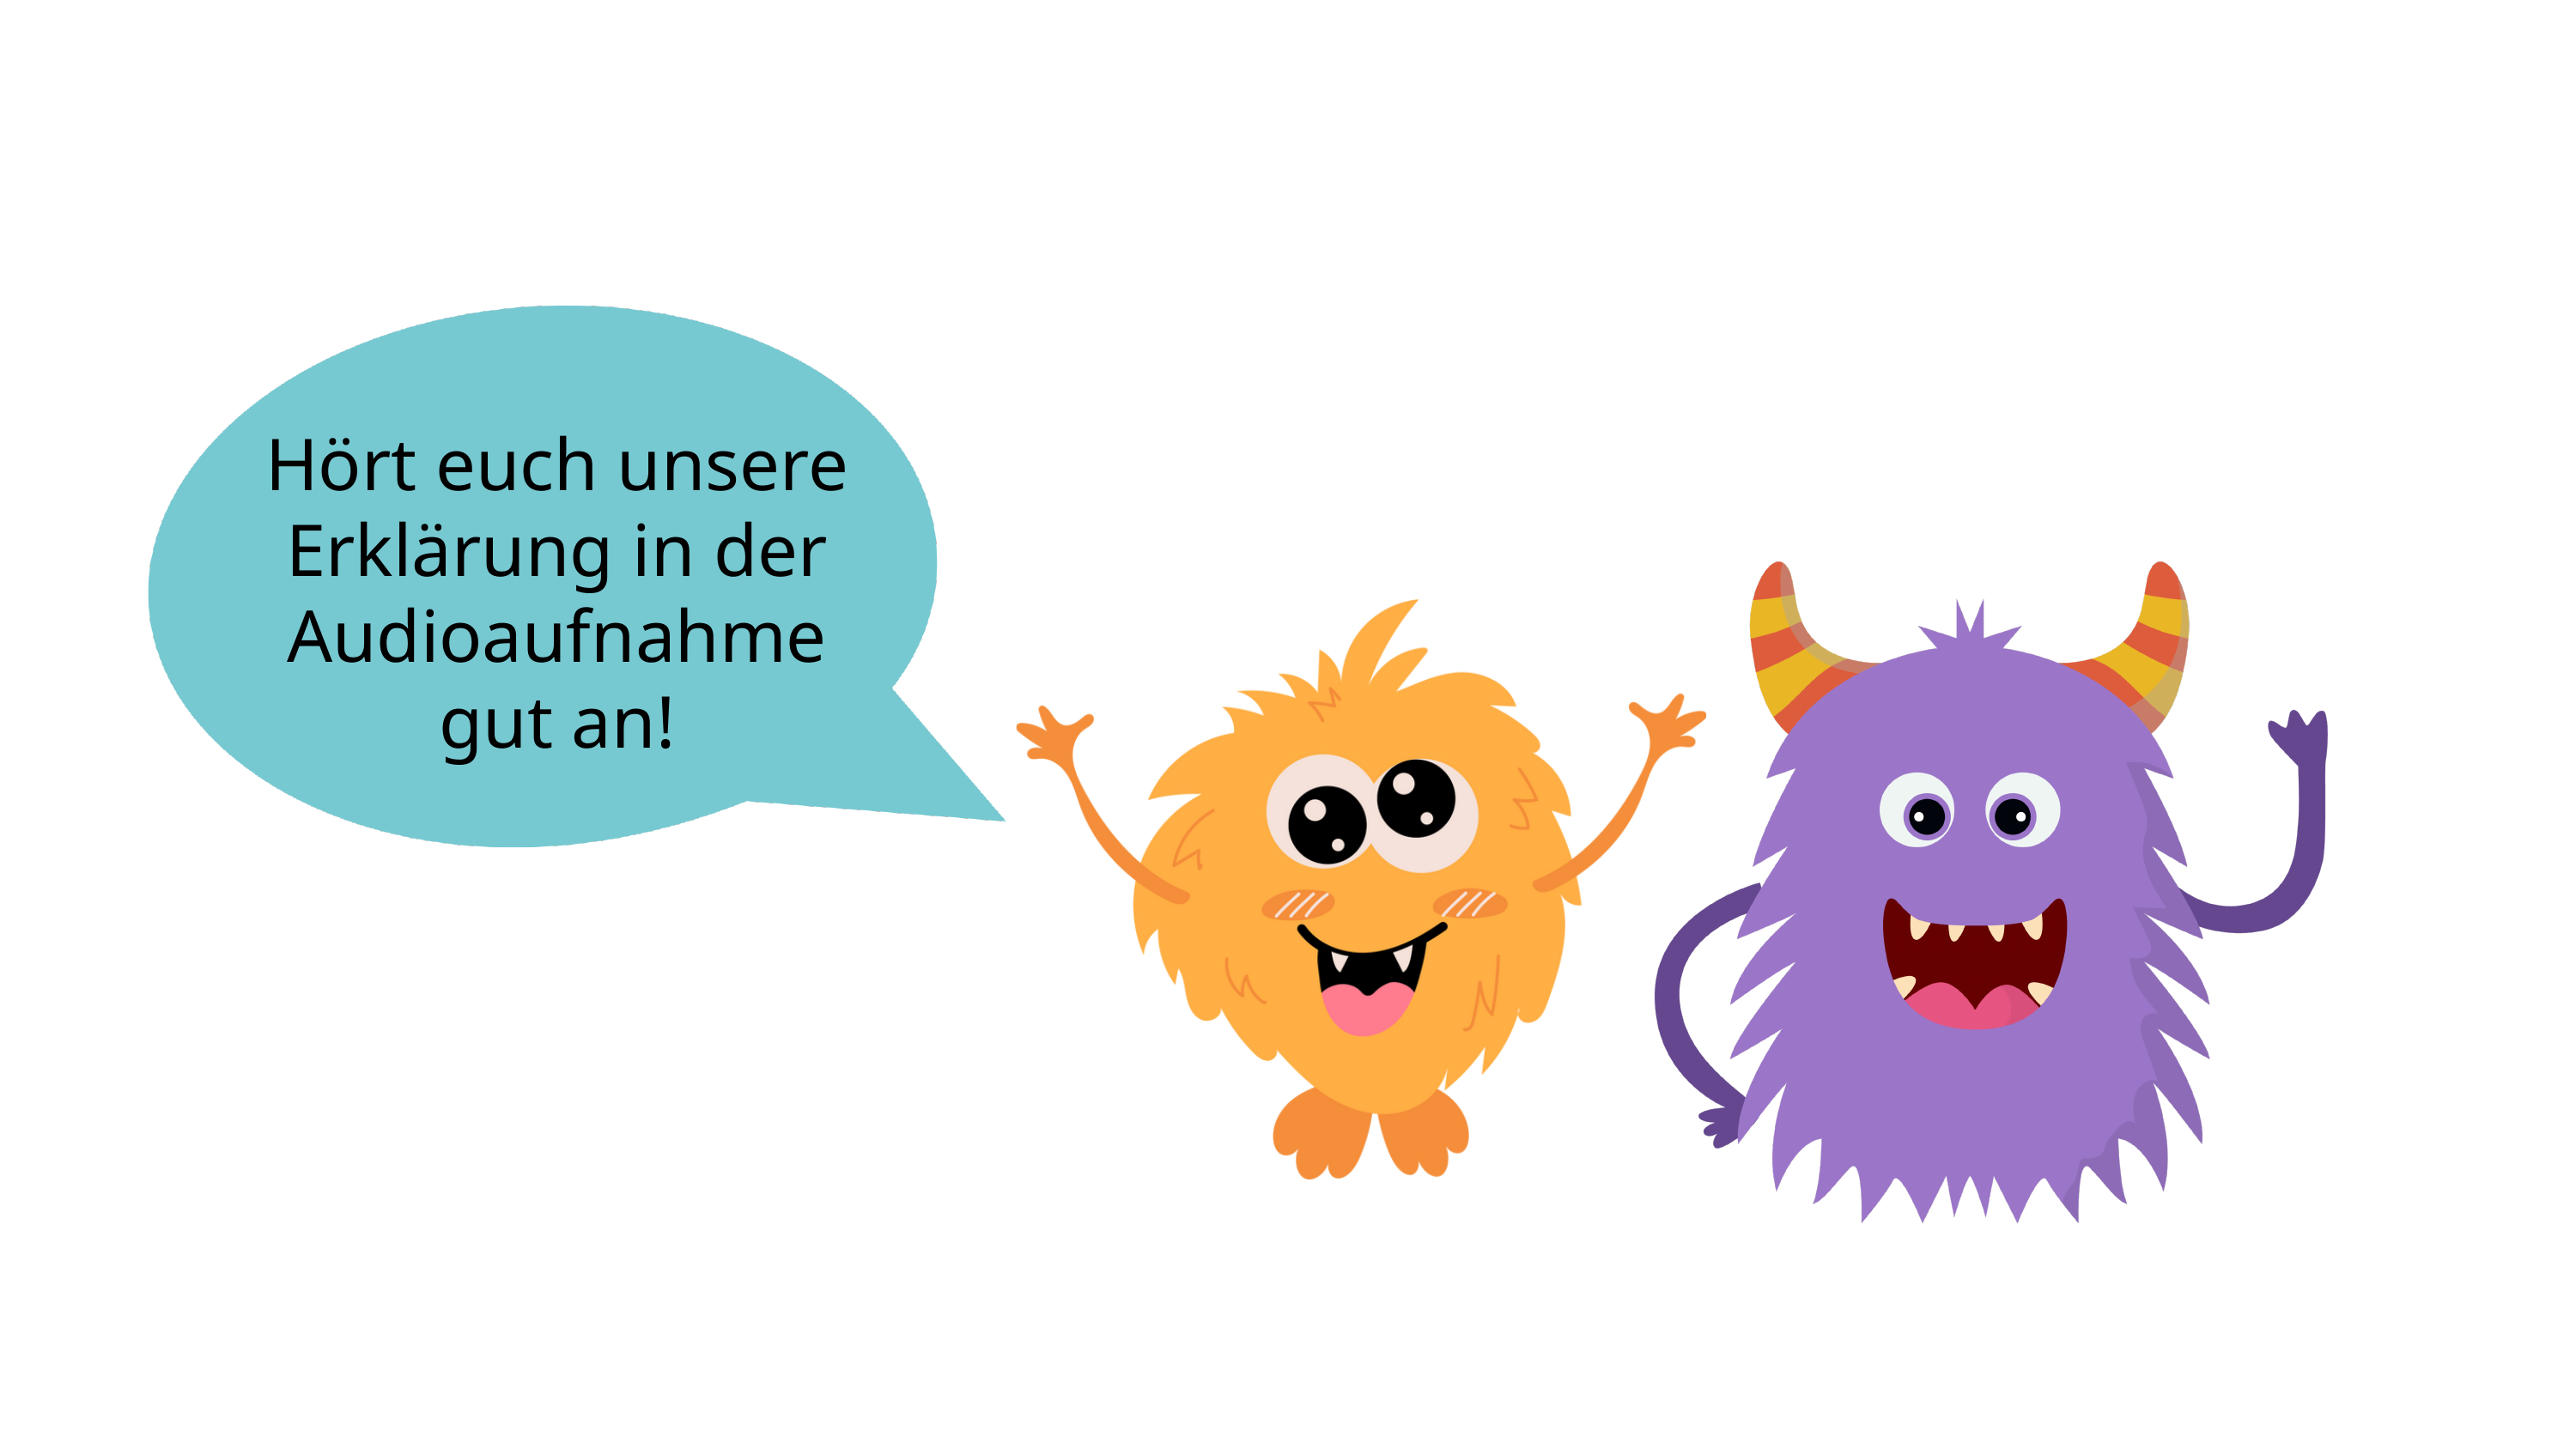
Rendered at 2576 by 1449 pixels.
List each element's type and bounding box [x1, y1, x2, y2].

picture [130, 282, 1054, 870]
text_box [1652, 555, 2330, 1223]
text_box [1016, 599, 1652, 1179]
